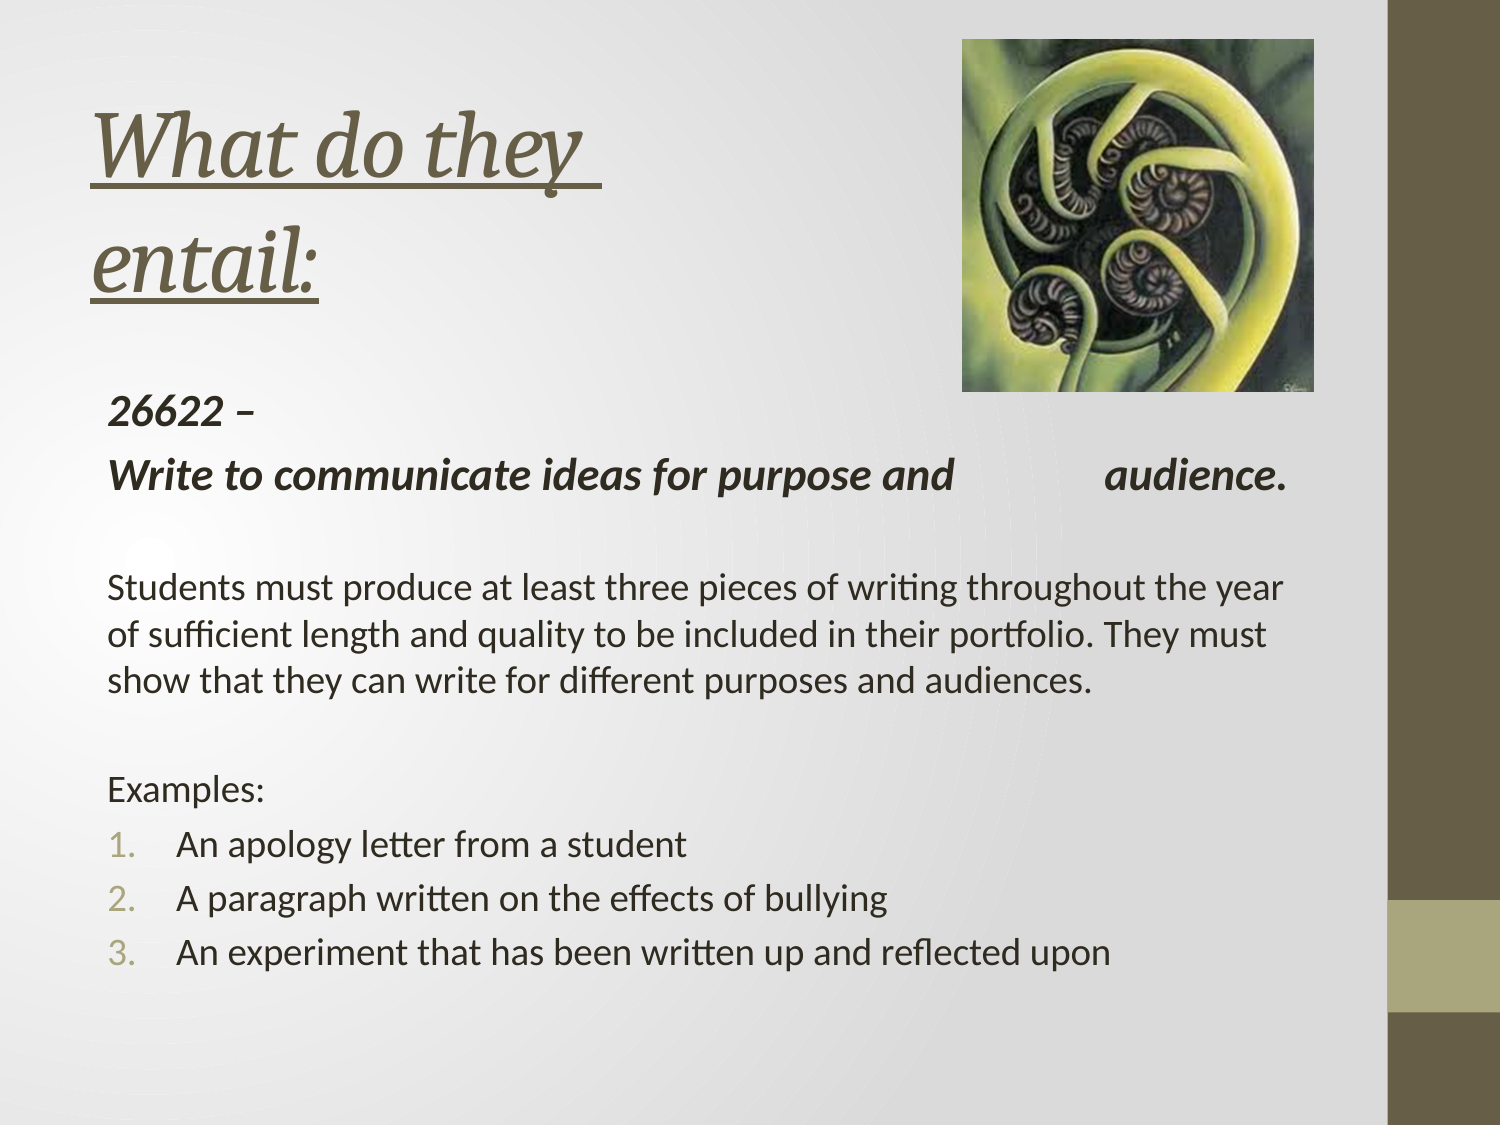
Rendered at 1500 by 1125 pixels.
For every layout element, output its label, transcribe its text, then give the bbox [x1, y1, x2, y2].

picture [962, 38, 1315, 392]
title What do they entail: [75, 45, 959, 233]
list 26622 – Write to communicate ideas for purpose and audience. Students must produce at least three pieces of writing throughout the year of sufficient length and quality to be included in their portfolio. They must show that they can write for different purposes and audiences. Examples: An apology letter from a student A paragraph written on the effects of bullying An experiment that has been written up and reflected upon [75, 262, 1325, 1050]
